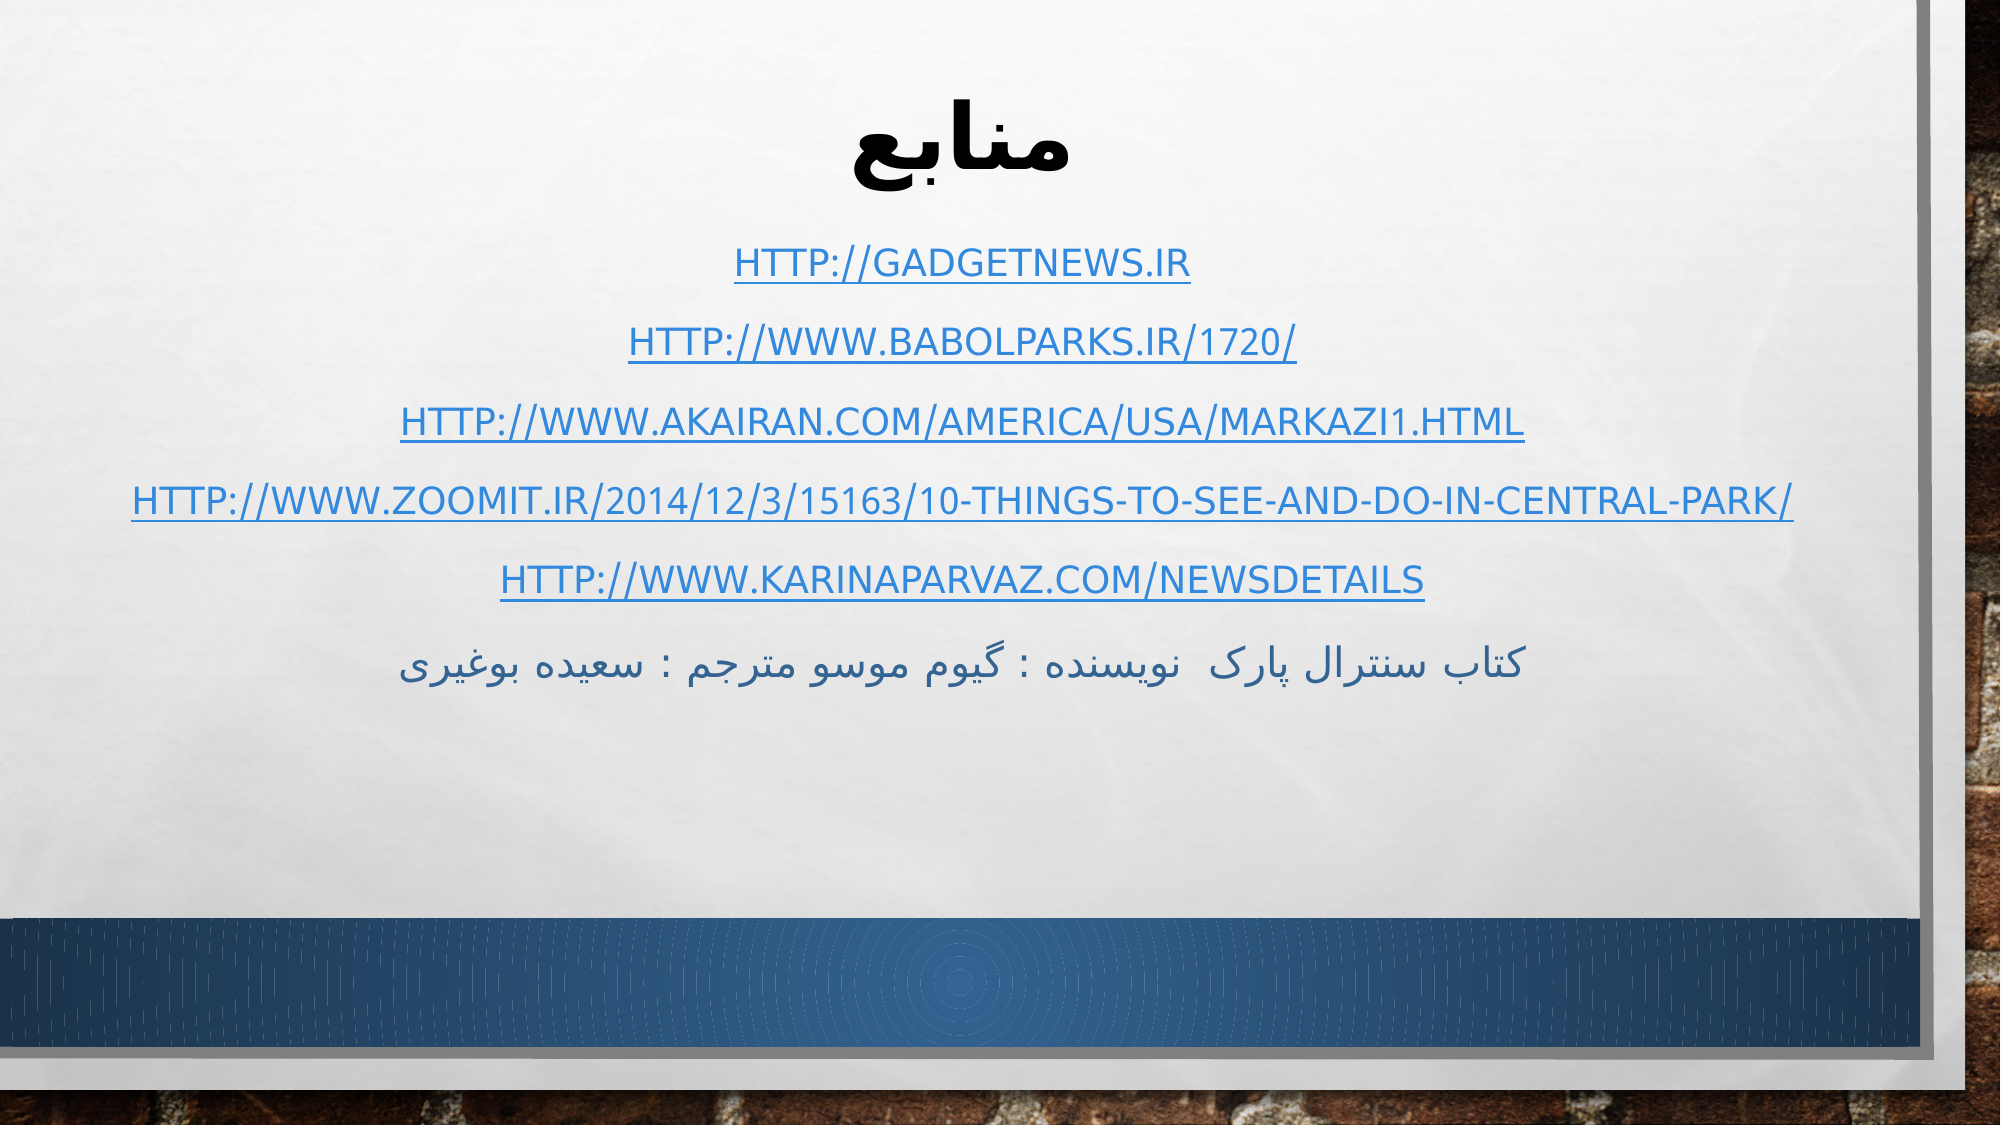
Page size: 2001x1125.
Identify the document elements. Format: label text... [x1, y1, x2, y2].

title منابع [623, 27, 1301, 198]
list http://gadgetnews.ir http://www.babolparks.ir/1720/ http://www.akairan.com/america/usa/markazi1.html http://www.zoomit.ir/2014/12/3/15163/10-things-to-see-and-do-in-central-park/ http://www.karinaparvaz.com/NewsDetails کتاب سنترال پارک نویسنده : گیوم موسو مترجم : سعیده بوغیری [113, 221, 1812, 882]
picture [0, 0, 2000, 1125]
